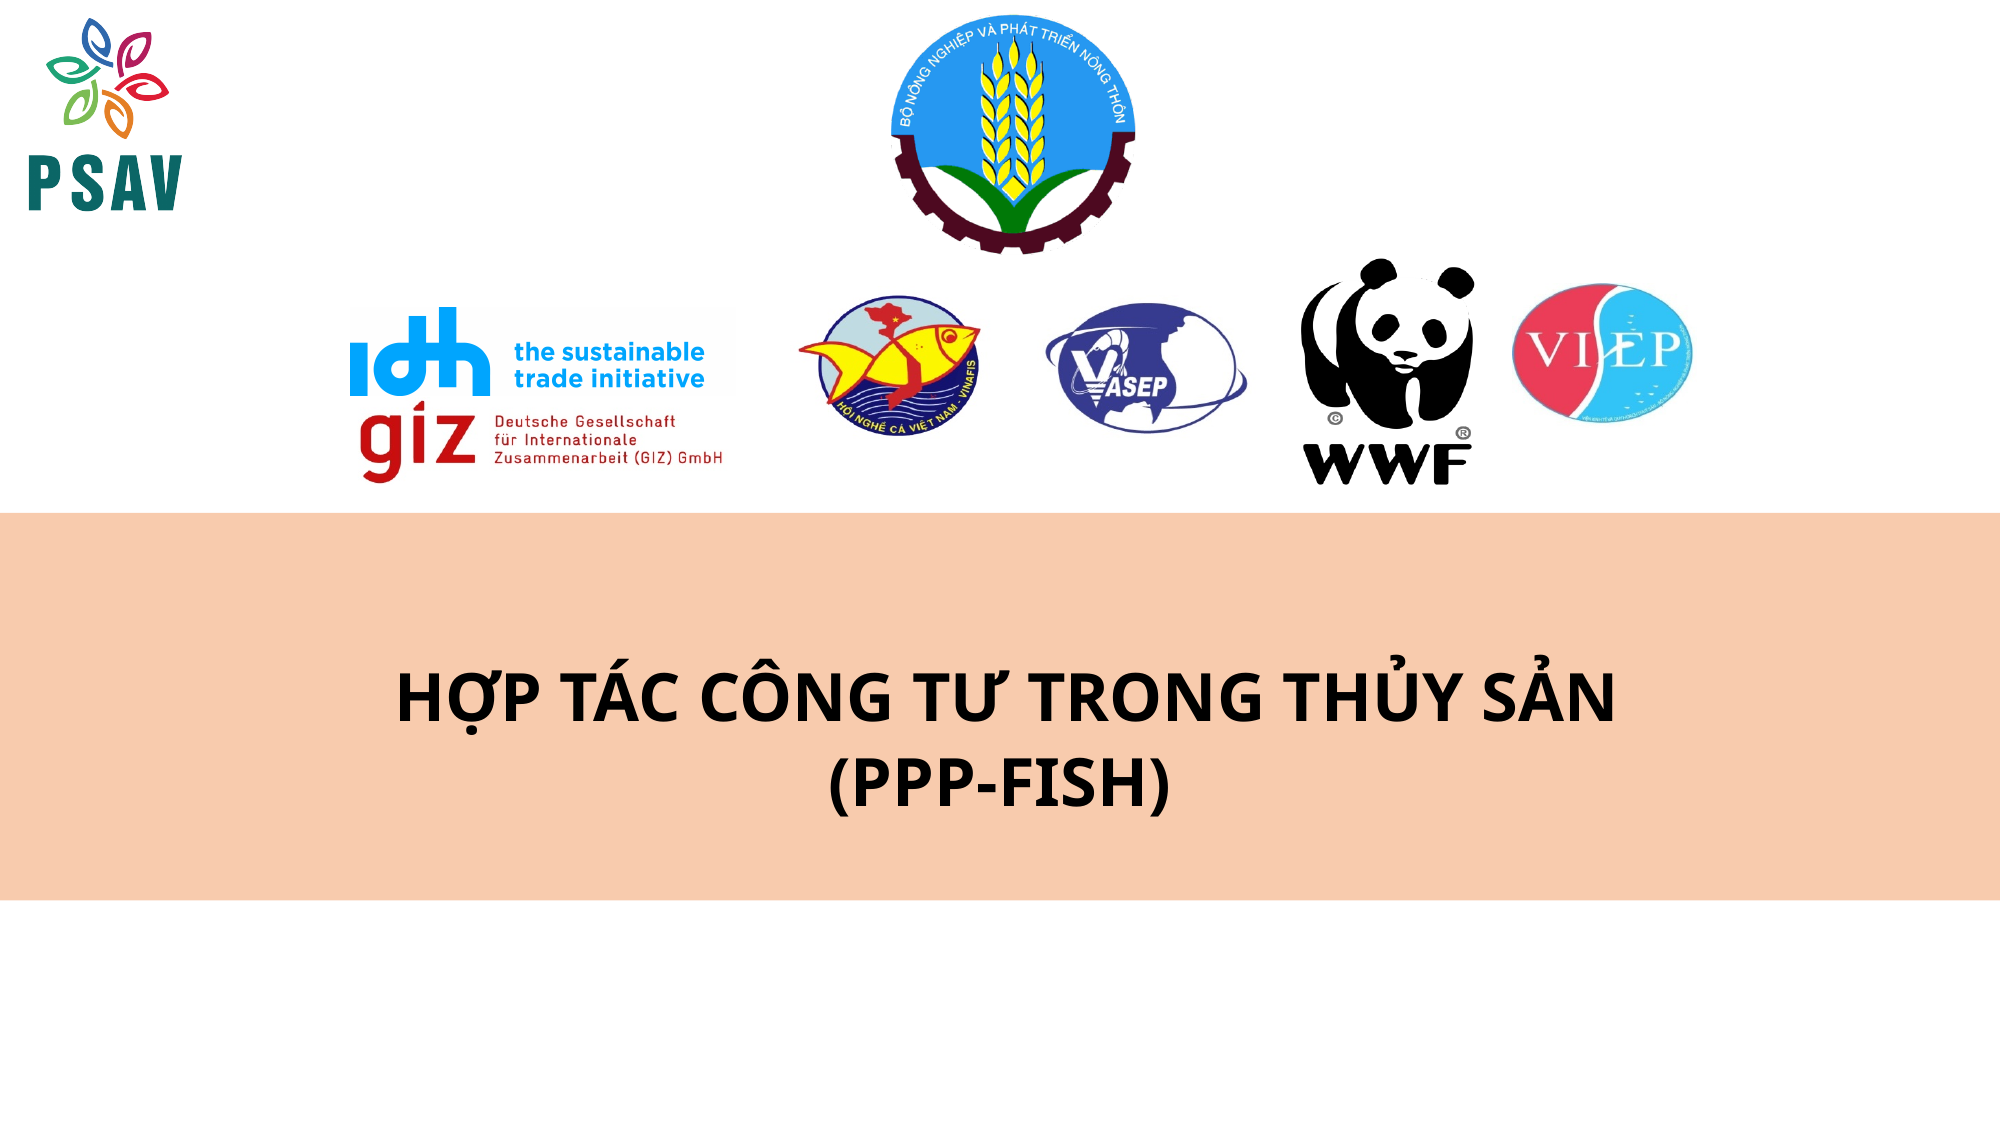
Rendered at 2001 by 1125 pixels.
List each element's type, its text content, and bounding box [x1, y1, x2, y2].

text_box HỢP TÁC CÔNG TƯ TRONG THỦY SẢN (PPP-FISH) [0, 512, 2000, 901]
picture [1299, 257, 1475, 485]
picture [790, 286, 991, 440]
picture [1512, 283, 1697, 428]
table_header [548, 510, 808, 615]
picture [887, 13, 1138, 255]
picture [1037, 284, 1263, 443]
picture [352, 397, 736, 485]
table_header [808, 510, 1118, 615]
table_header [1118, 510, 1452, 615]
picture [26, 18, 189, 229]
picture [349, 307, 736, 396]
